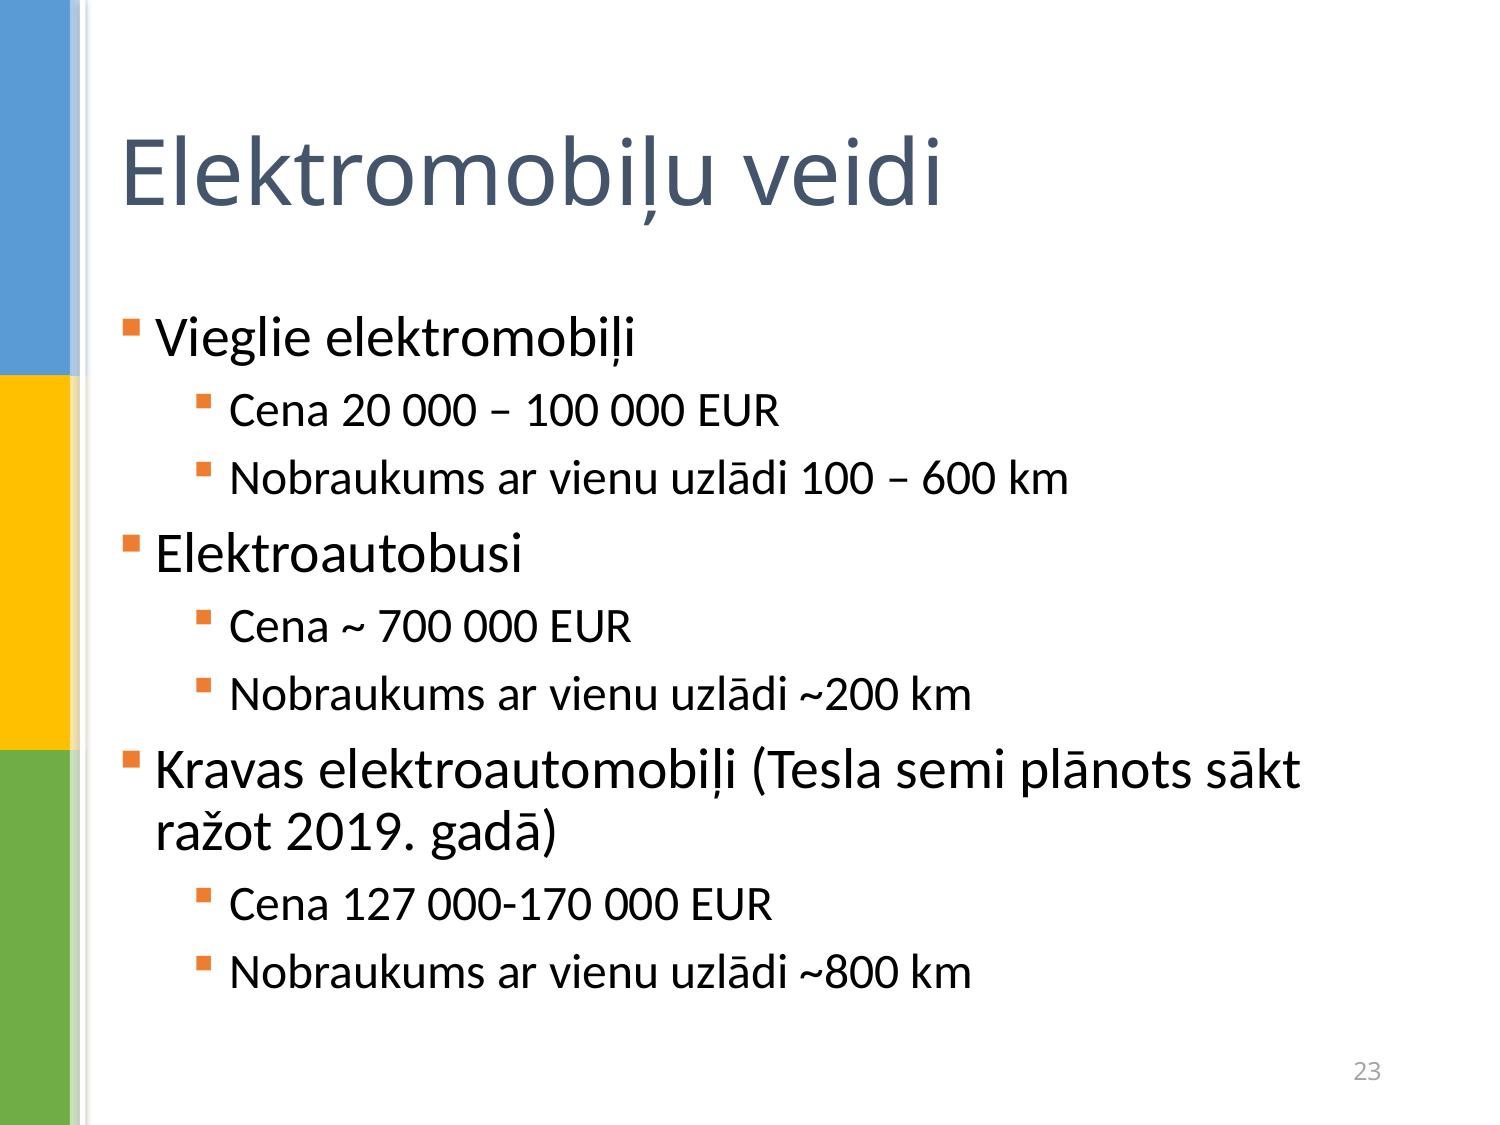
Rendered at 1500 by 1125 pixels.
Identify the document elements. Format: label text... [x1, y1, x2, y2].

title Elektromobiļu veidi [103, 59, 1397, 278]
list Vieglie elektromobiļi Cena 20 000 – 100 000 EUR Nobraukums ar vienu uzlādi 100 – 600 km Elektroautobusi Cena ~ 700 000 EUR Nobraukums ar vienu uzlādi ~200 km Kravas elektroautomobiļi (Tesla semi plānots sākt ražot 2019. gadā) Cena 127 000-170 000 EUR Nobraukums ar vienu uzlādi ~800 km [103, 299, 1397, 1014]
slide_number 23 [993, 1042, 1397, 1103]
